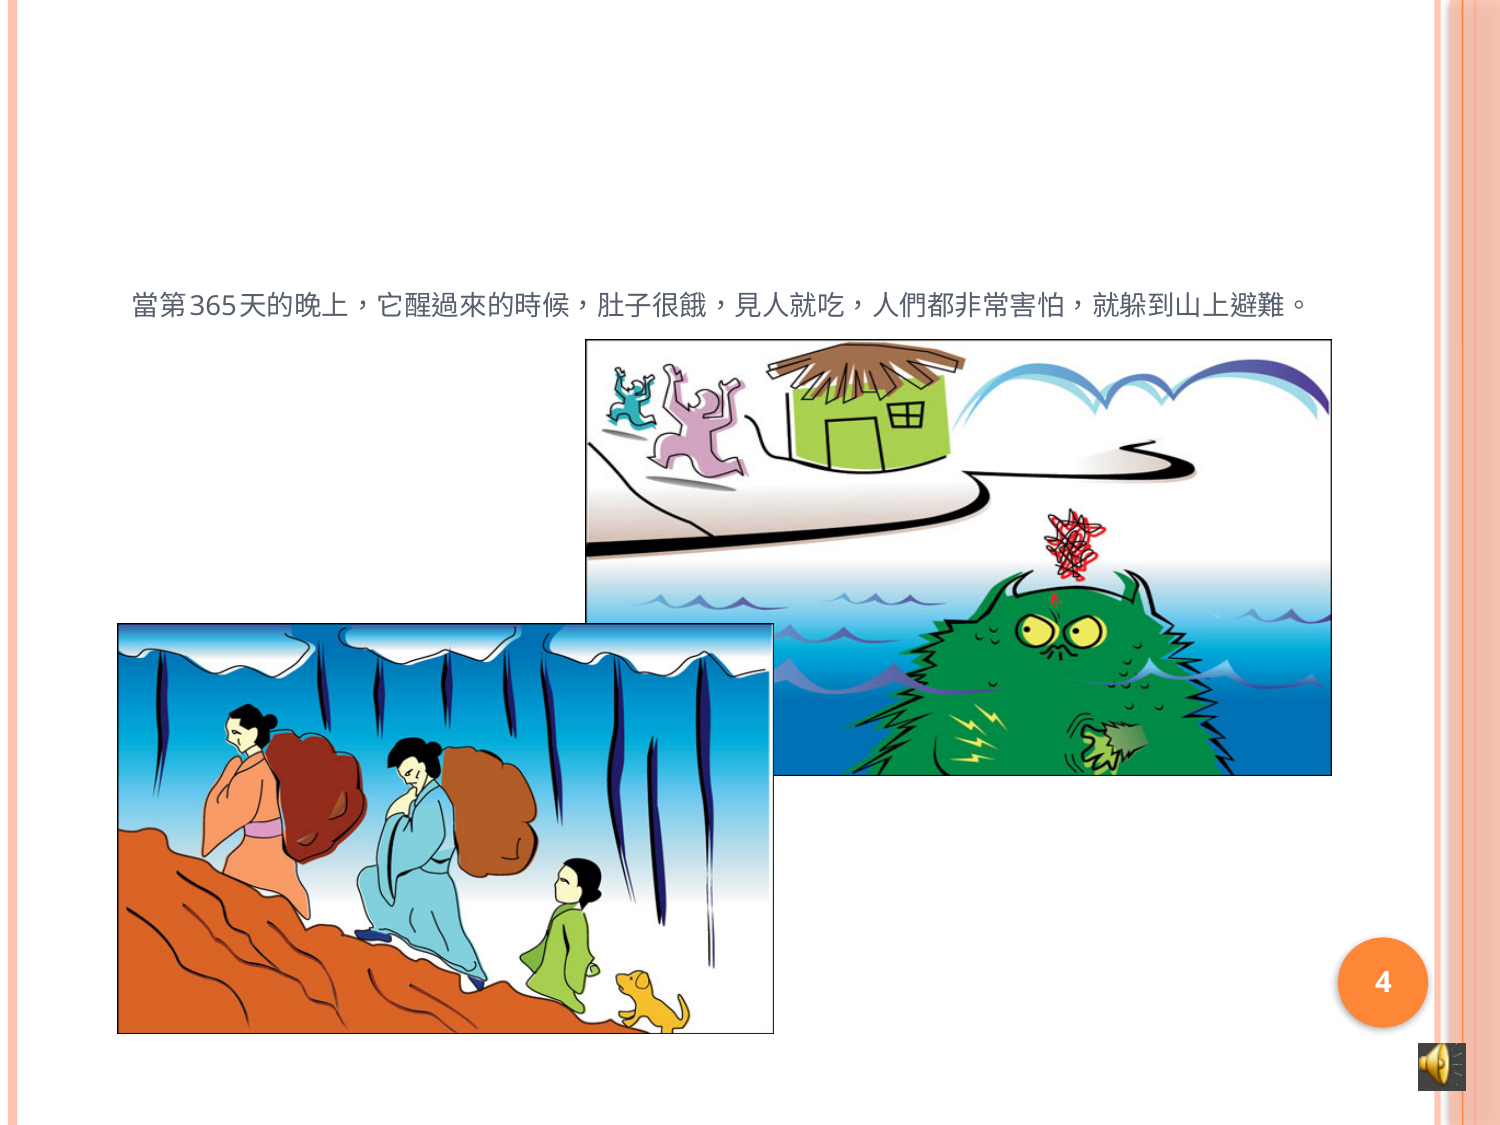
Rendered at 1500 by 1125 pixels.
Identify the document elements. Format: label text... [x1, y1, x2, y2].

slide_number 4 [1333, 940, 1434, 1026]
picture [1416, 1041, 1468, 1093]
picture [116, 622, 774, 1034]
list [585, 339, 1333, 776]
title 當第365天的晚上，它醒過來的時候，肚子很餓，見人就吃，人們都非常害怕，就躲到山上避難。 [117, 105, 1313, 329]
